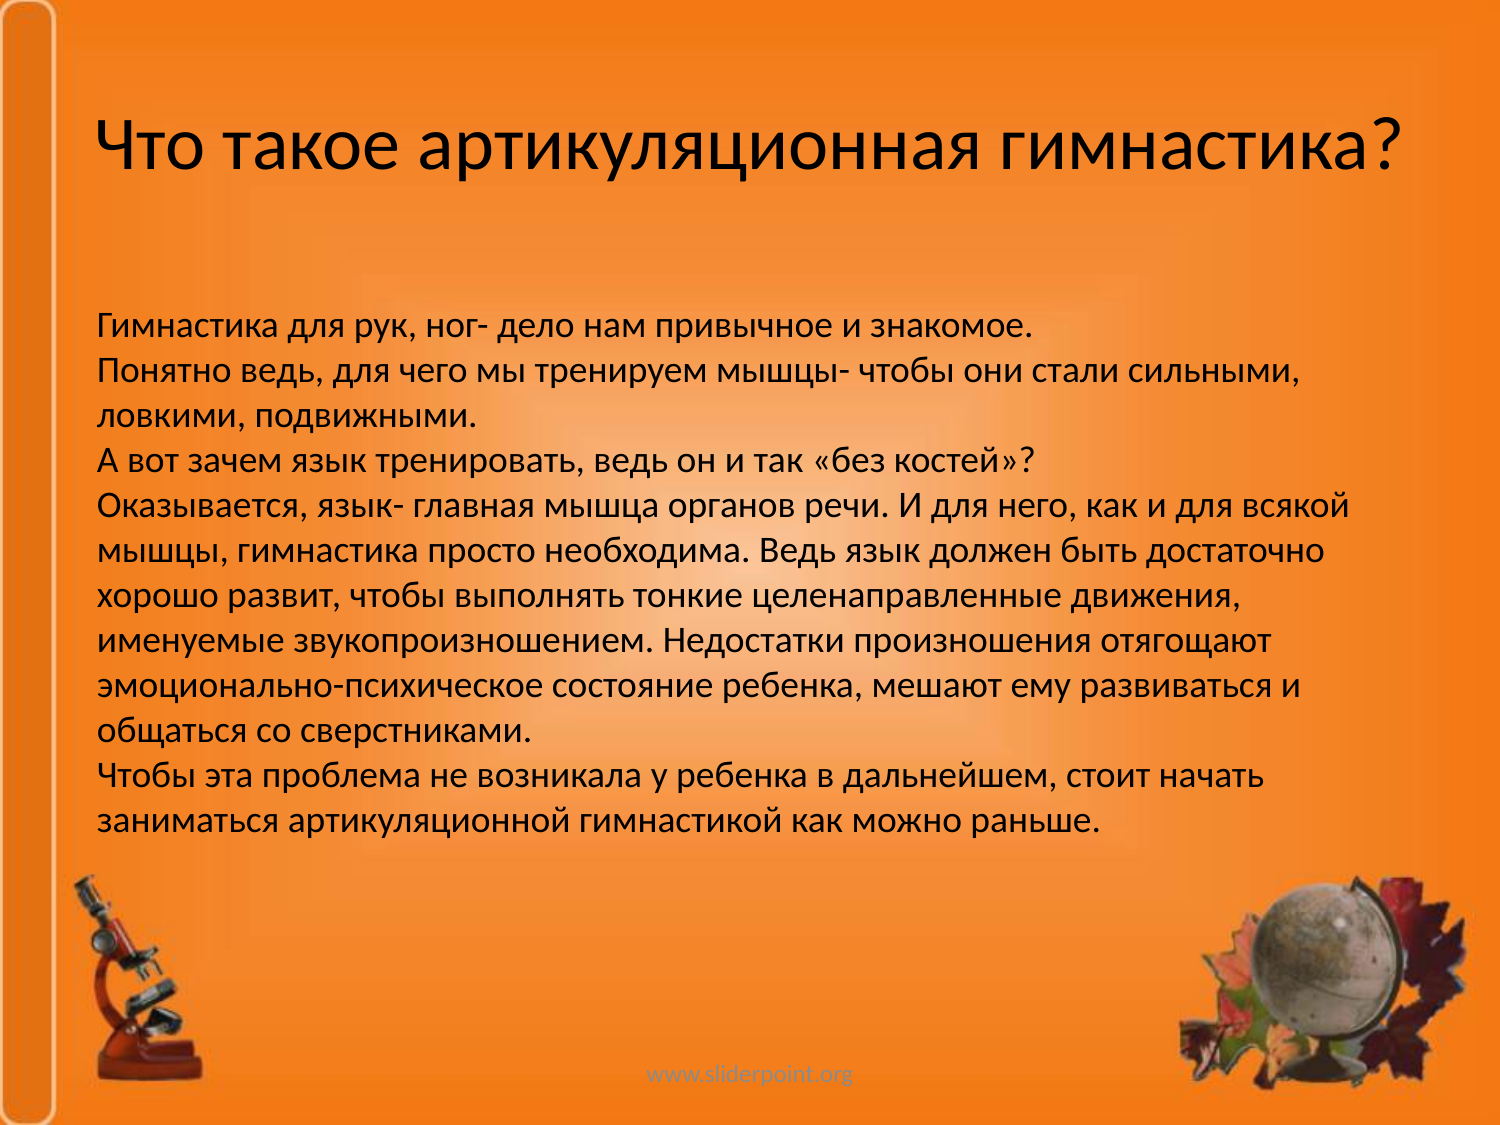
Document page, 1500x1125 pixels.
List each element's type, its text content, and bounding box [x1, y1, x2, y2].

footer www.sliderpoint.org [512, 1042, 988, 1103]
text_box Гимнастика для рук, ног- дело нам привычное и знакомое. Понятно ведь, для чего мы тренируем мышцы- чтобы они стали сильными, ловкими, подвижными. А вот зачем язык тренировать, ведь он и так «без костей»? Оказывается, язык- главная мышца органов речи. И для него, как и для всякой мышцы, гимнастика просто необходима. Ведь язык должен быть достаточно хорошо развит, чтобы выполнять тонкие целенаправленные движения, именуемые звукопроизношением. Недостатки произношения отягощают эмоционально-психическое состояние ребенка, мешают ему развиваться и общаться со сверстниками. Чтобы эта проблема не возникала у ребенка в дальнейшем, стоит начать заниматься артикуляционной гимнастикой как можно раньше. [82, 292, 1442, 848]
title Что такое артикуляционная гимнастика? [75, 45, 1425, 233]
picture [0, 0, 1500, 1125]
